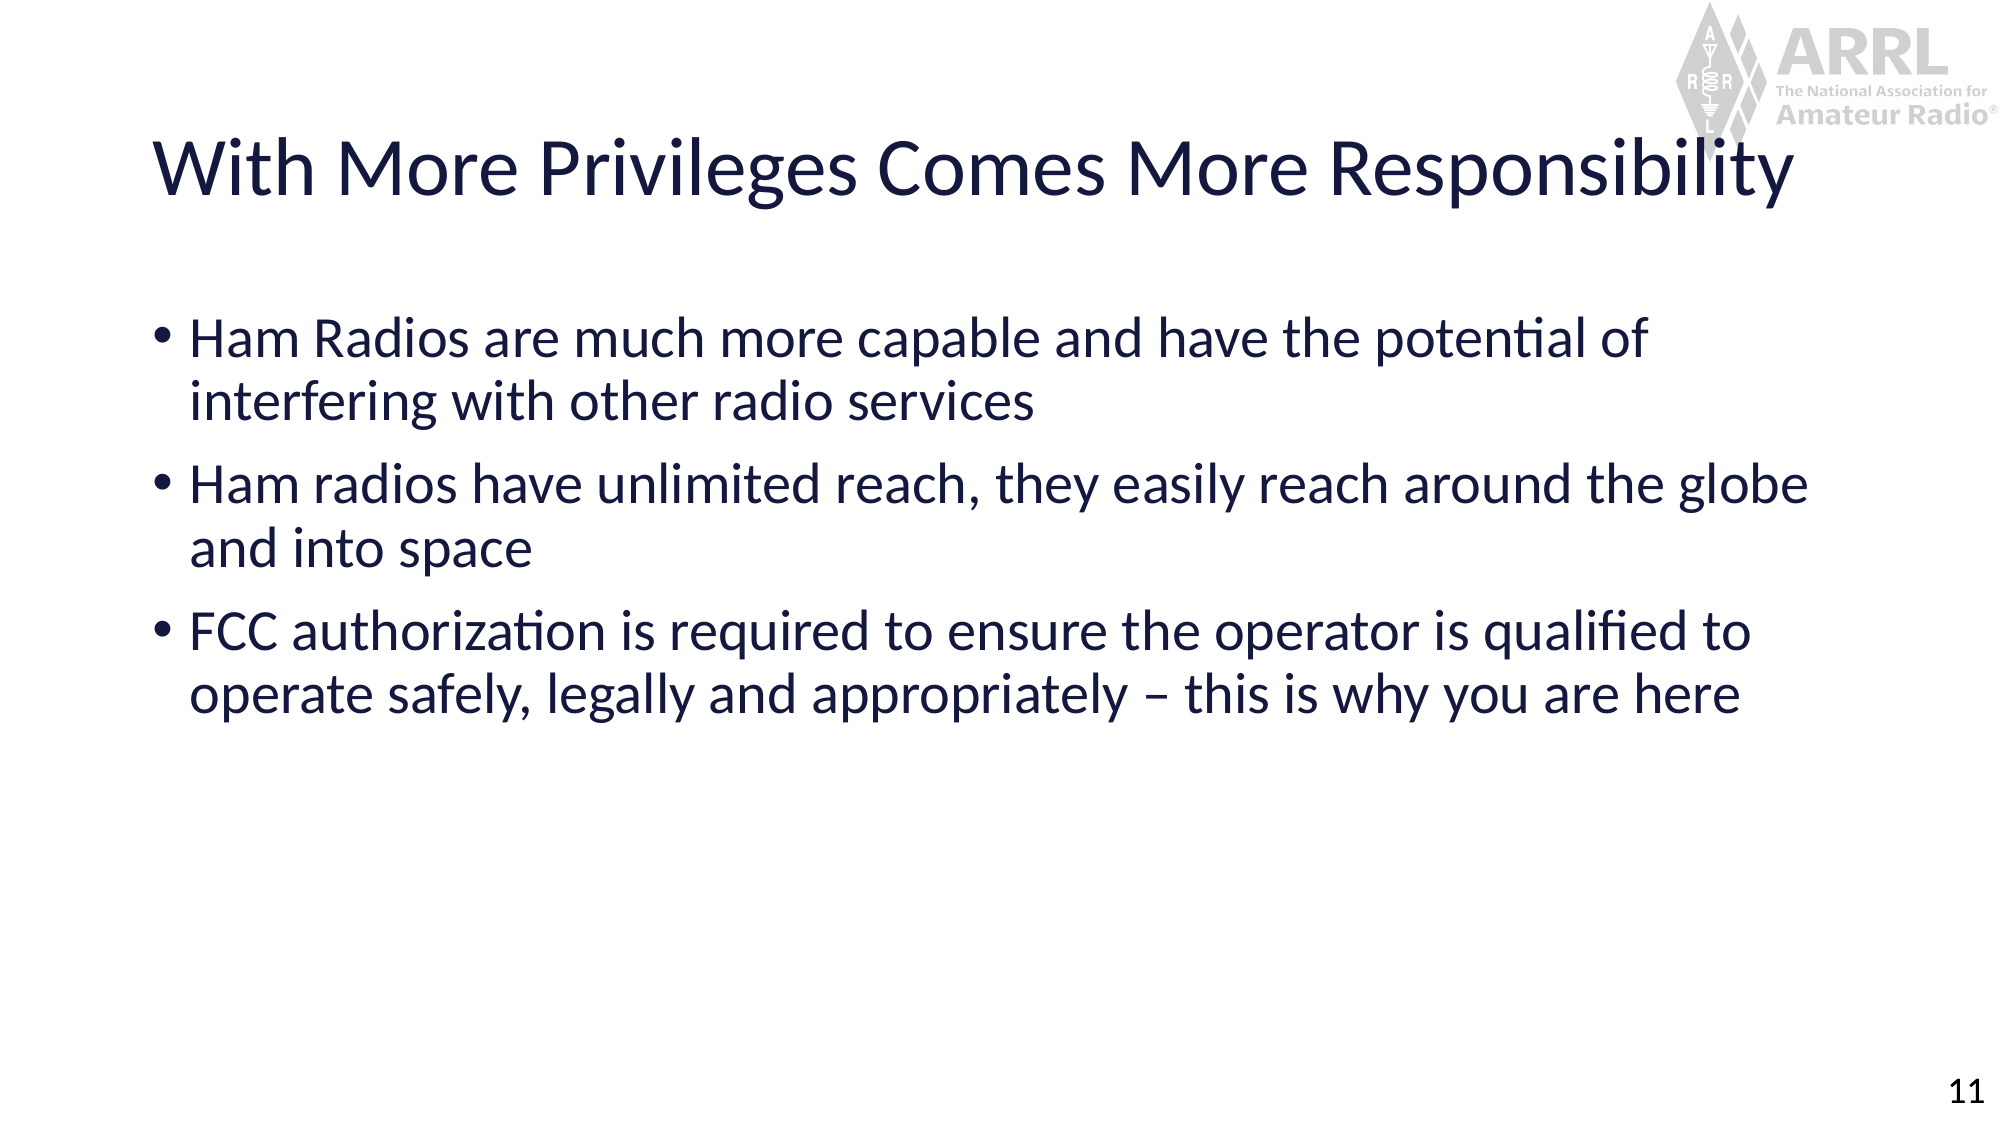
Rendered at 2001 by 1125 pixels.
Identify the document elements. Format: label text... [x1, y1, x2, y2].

picture [1674, 0, 2000, 164]
title With More Privileges Comes More Responsibility [137, 59, 1863, 278]
list Ham Radios are much more capable and have the potential of interfering with other radio services Ham radios have unlimited reach, they easily reach around the globe and into space FCC authorization is required to ensure the operator is qualified to operate safely, legally and appropriately – this is why you are here [137, 299, 1863, 1014]
